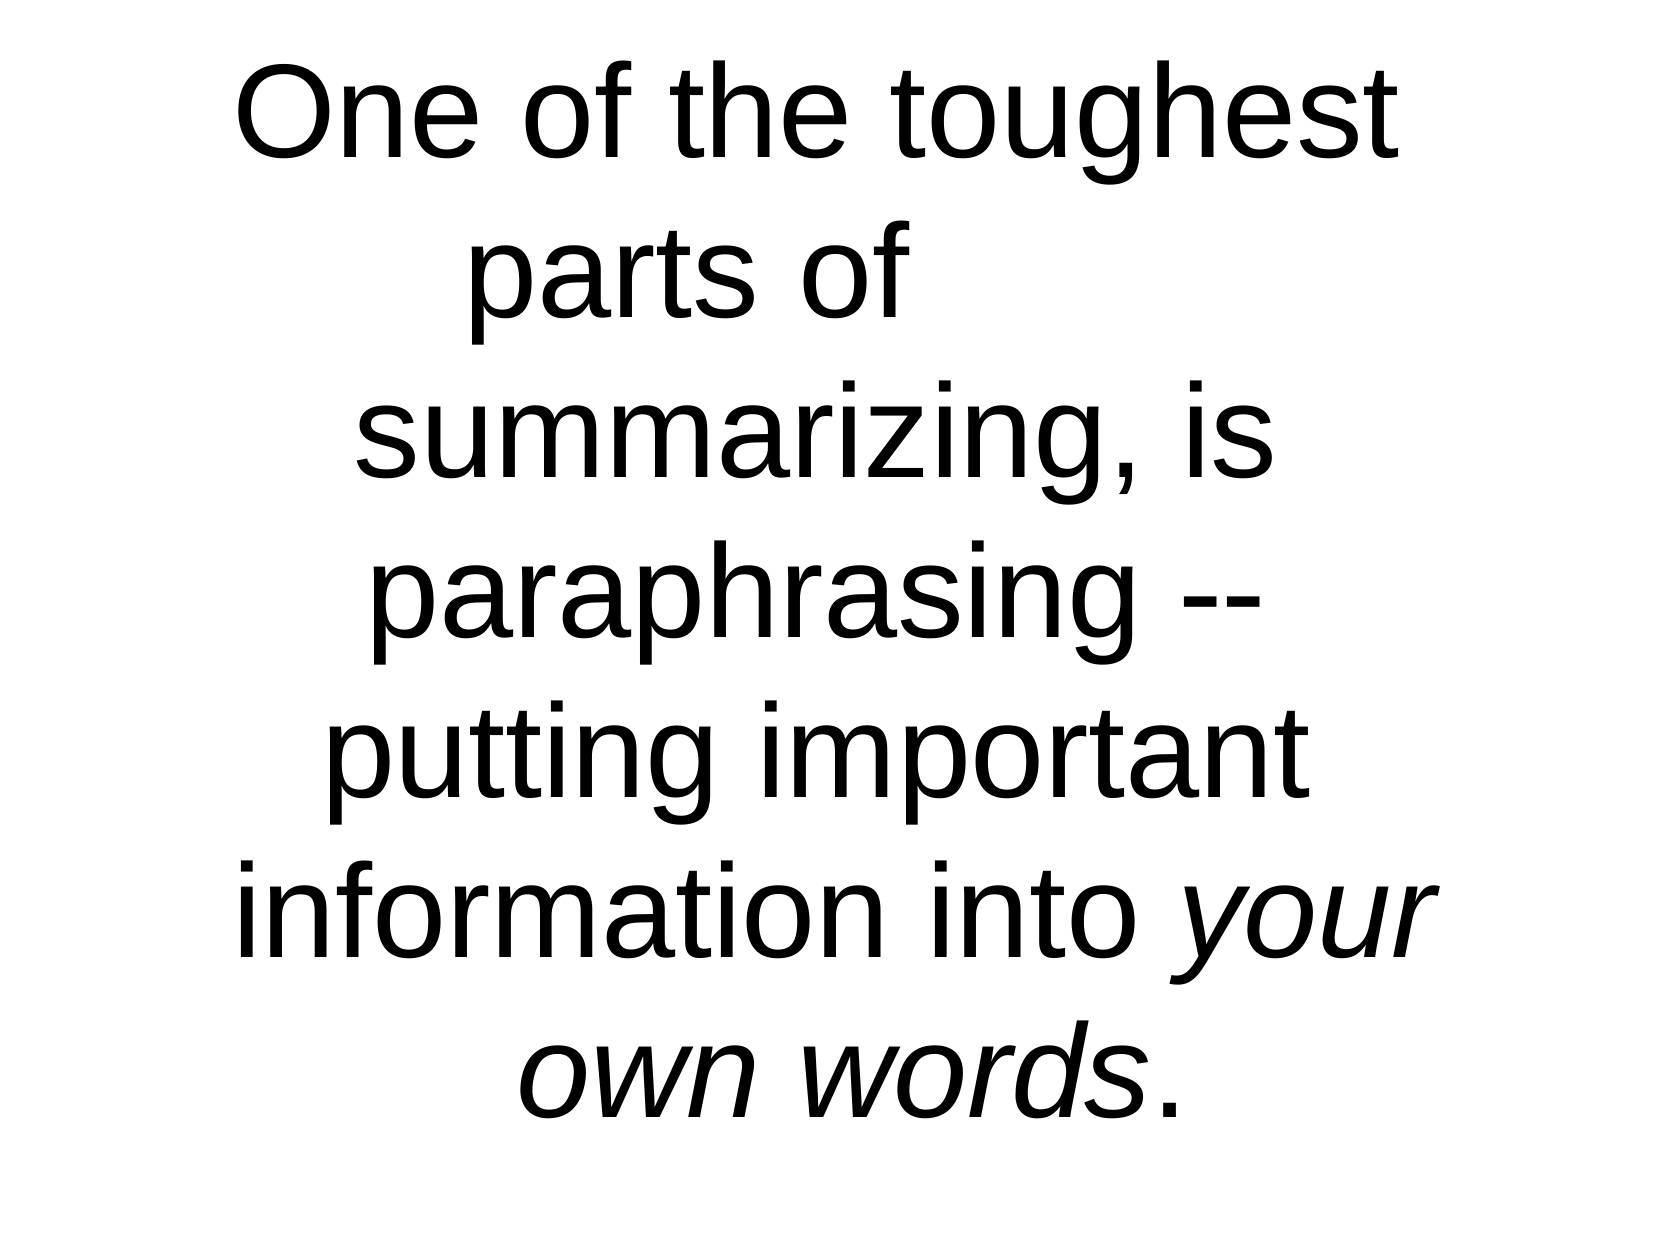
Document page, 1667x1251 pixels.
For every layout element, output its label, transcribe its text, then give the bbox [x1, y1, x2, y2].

text_box One of the toughest parts of summarizing, is paraphrasing -- putting important information into your own words. [227, 21, 1440, 1144]
